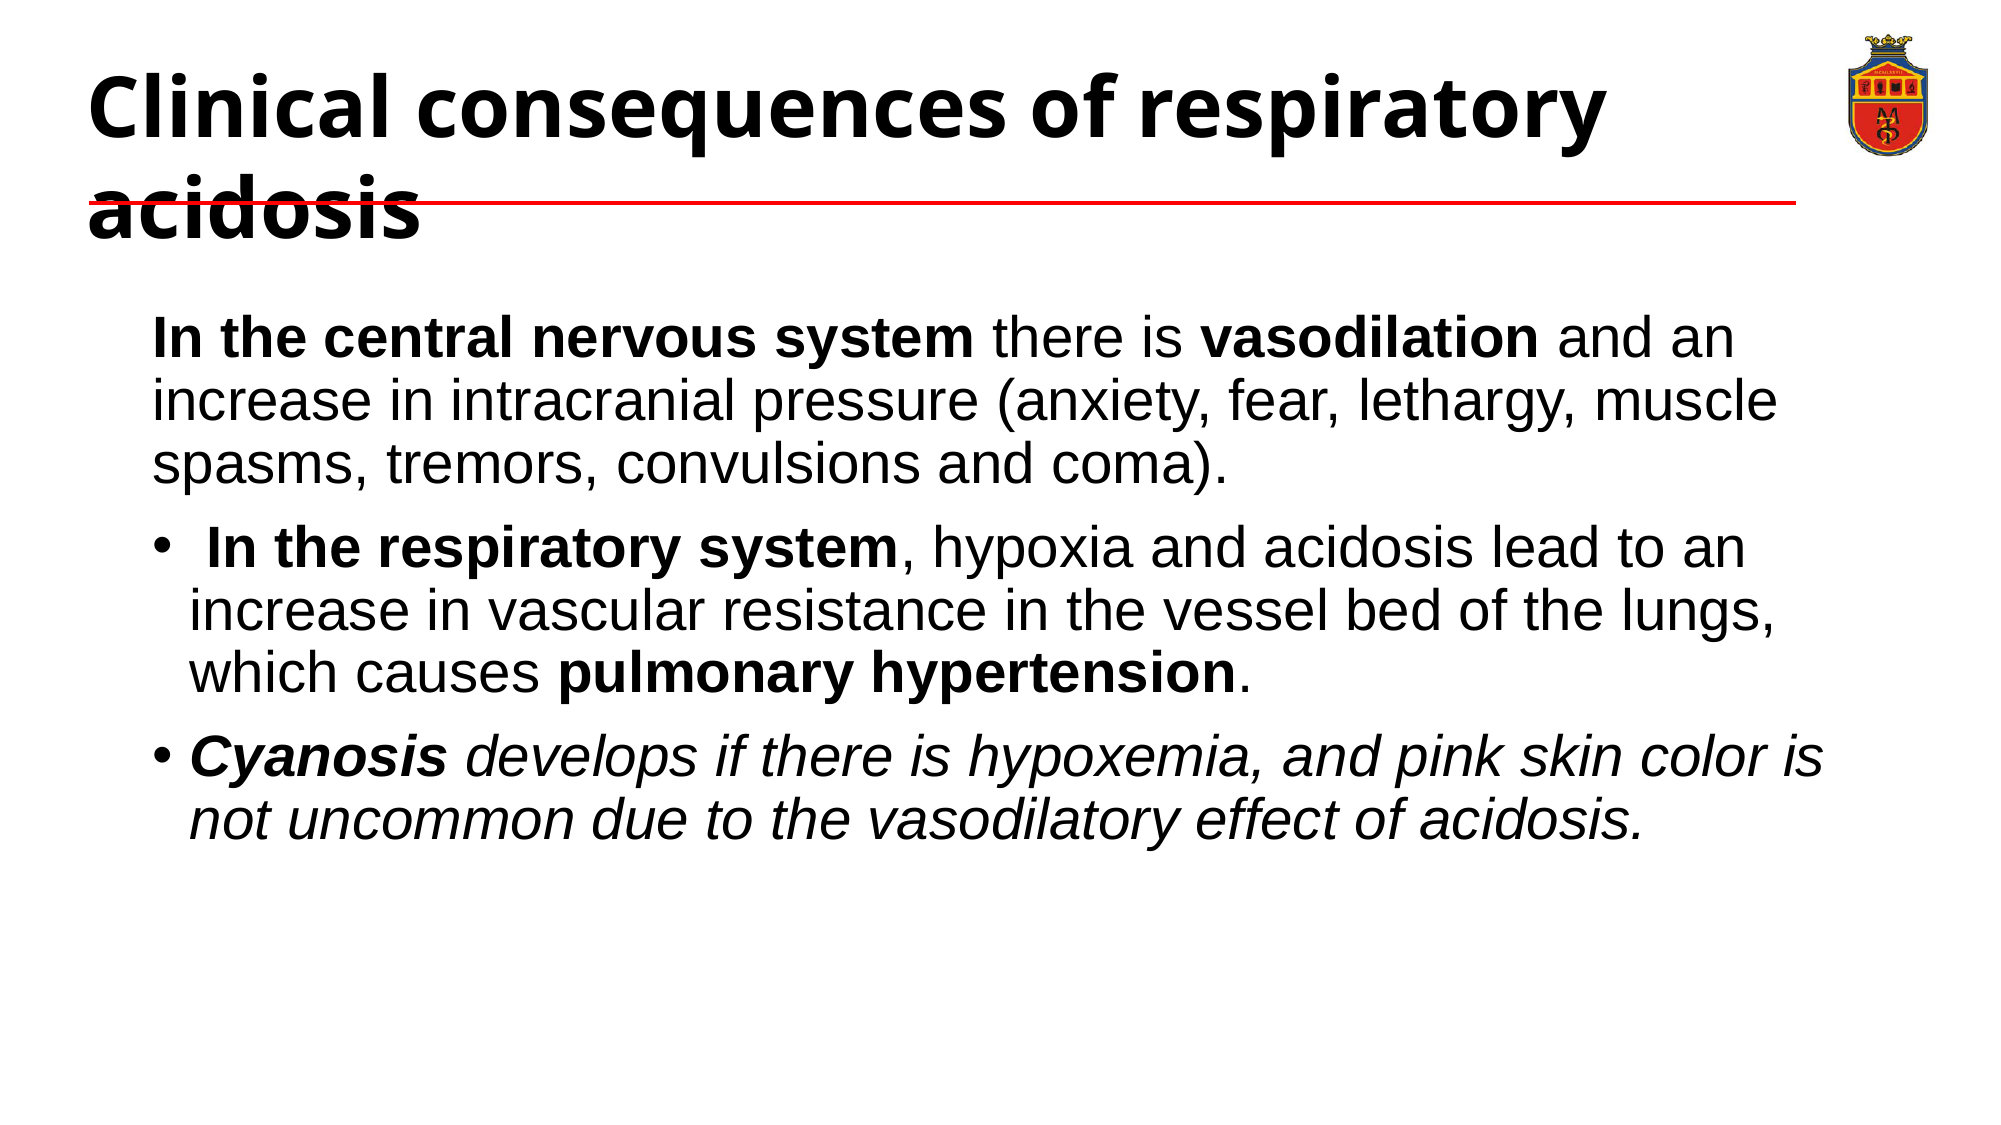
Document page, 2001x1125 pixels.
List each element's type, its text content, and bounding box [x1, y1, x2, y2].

picture [1794, 16, 1969, 189]
title Clinical consequences of respiratory acidosis [71, 45, 1797, 263]
list In the central nervous system there is vasodilation and an increase in intracranial pressure (anxiety, fear, lethargy, muscle spasms, tremors, convulsions and coma). In the respiratory system, hypoxia and acidosis lead to an increase in vascular resistance in the vessel bed of the lungs, which causes pulmonary hypertension. Cyanosis develops if there is hypoxemia, and pink skin color is not uncommon due to the vasodilatory effect of acidosis. [137, 299, 1863, 1014]
